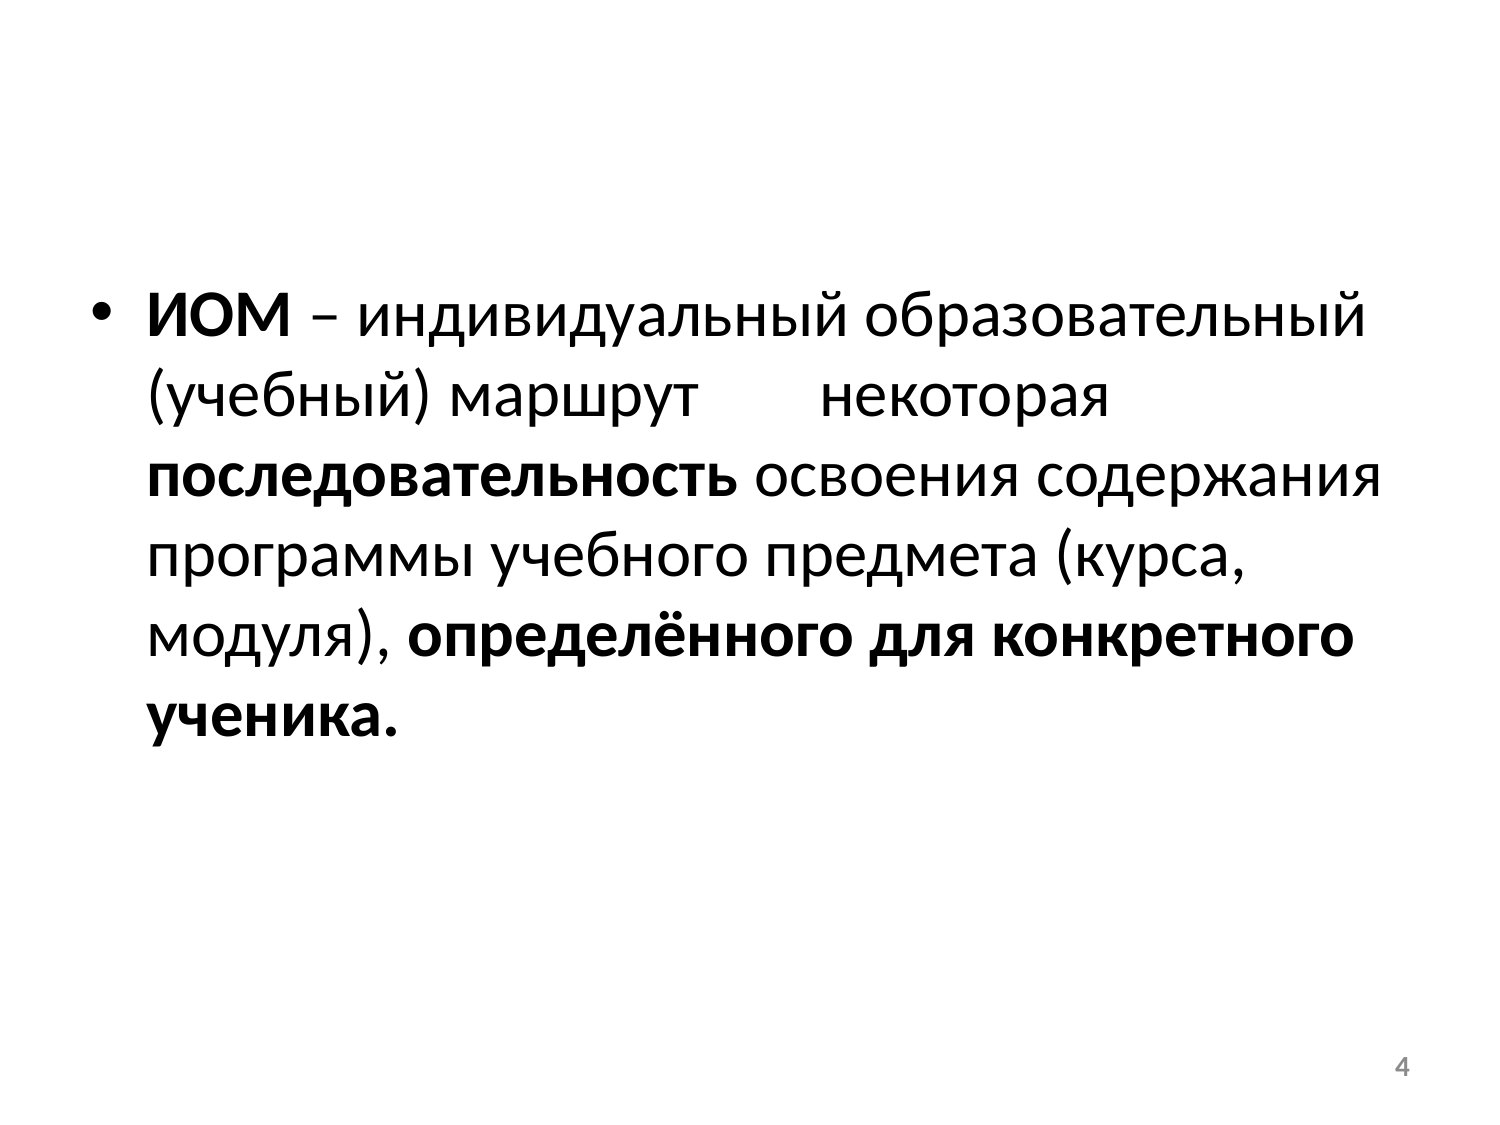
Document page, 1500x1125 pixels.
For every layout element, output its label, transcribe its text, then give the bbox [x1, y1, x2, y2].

list ИОМ – индивидуальный образовательный (учебный) маршрут некоторая последовательность освоения содержания программы учебного предмета (курса, модуля), определённого для конкретного ученика. [74, 262, 1426, 1006]
slide_number 4 [1074, 1035, 1425, 1096]
